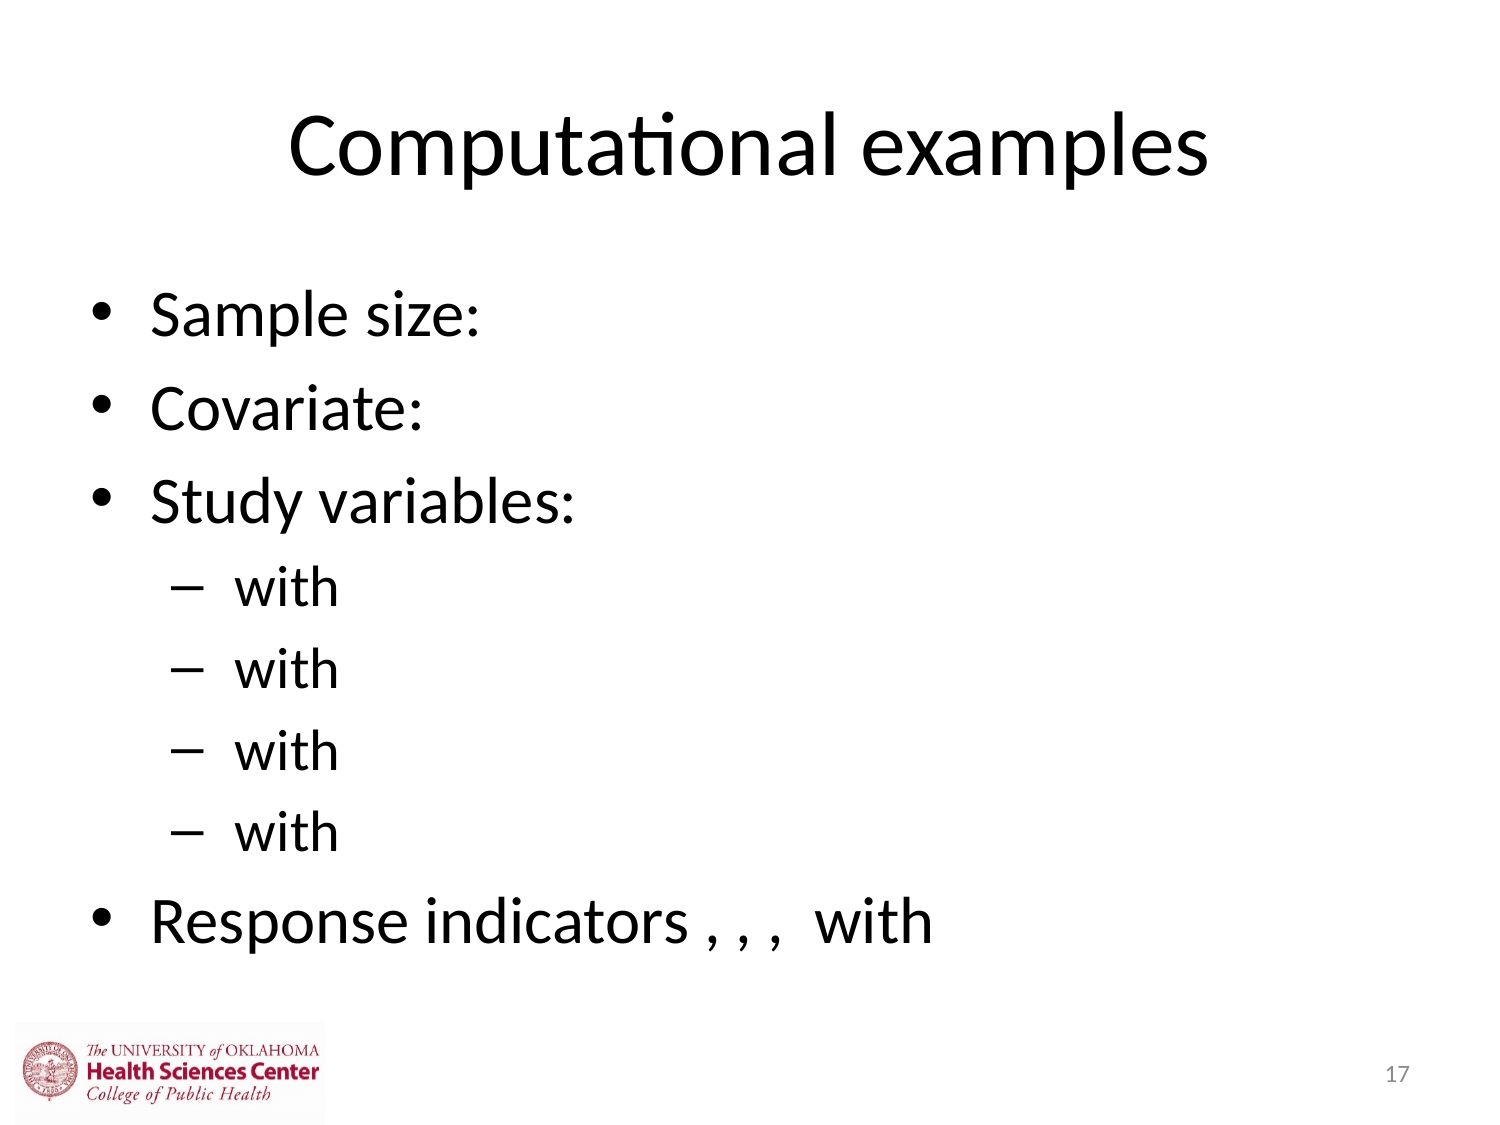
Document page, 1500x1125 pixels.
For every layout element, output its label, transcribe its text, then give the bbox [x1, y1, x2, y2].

title Computational examples [75, 45, 1425, 233]
slide_number 17 [1074, 1042, 1425, 1103]
picture [15, 1022, 325, 1125]
